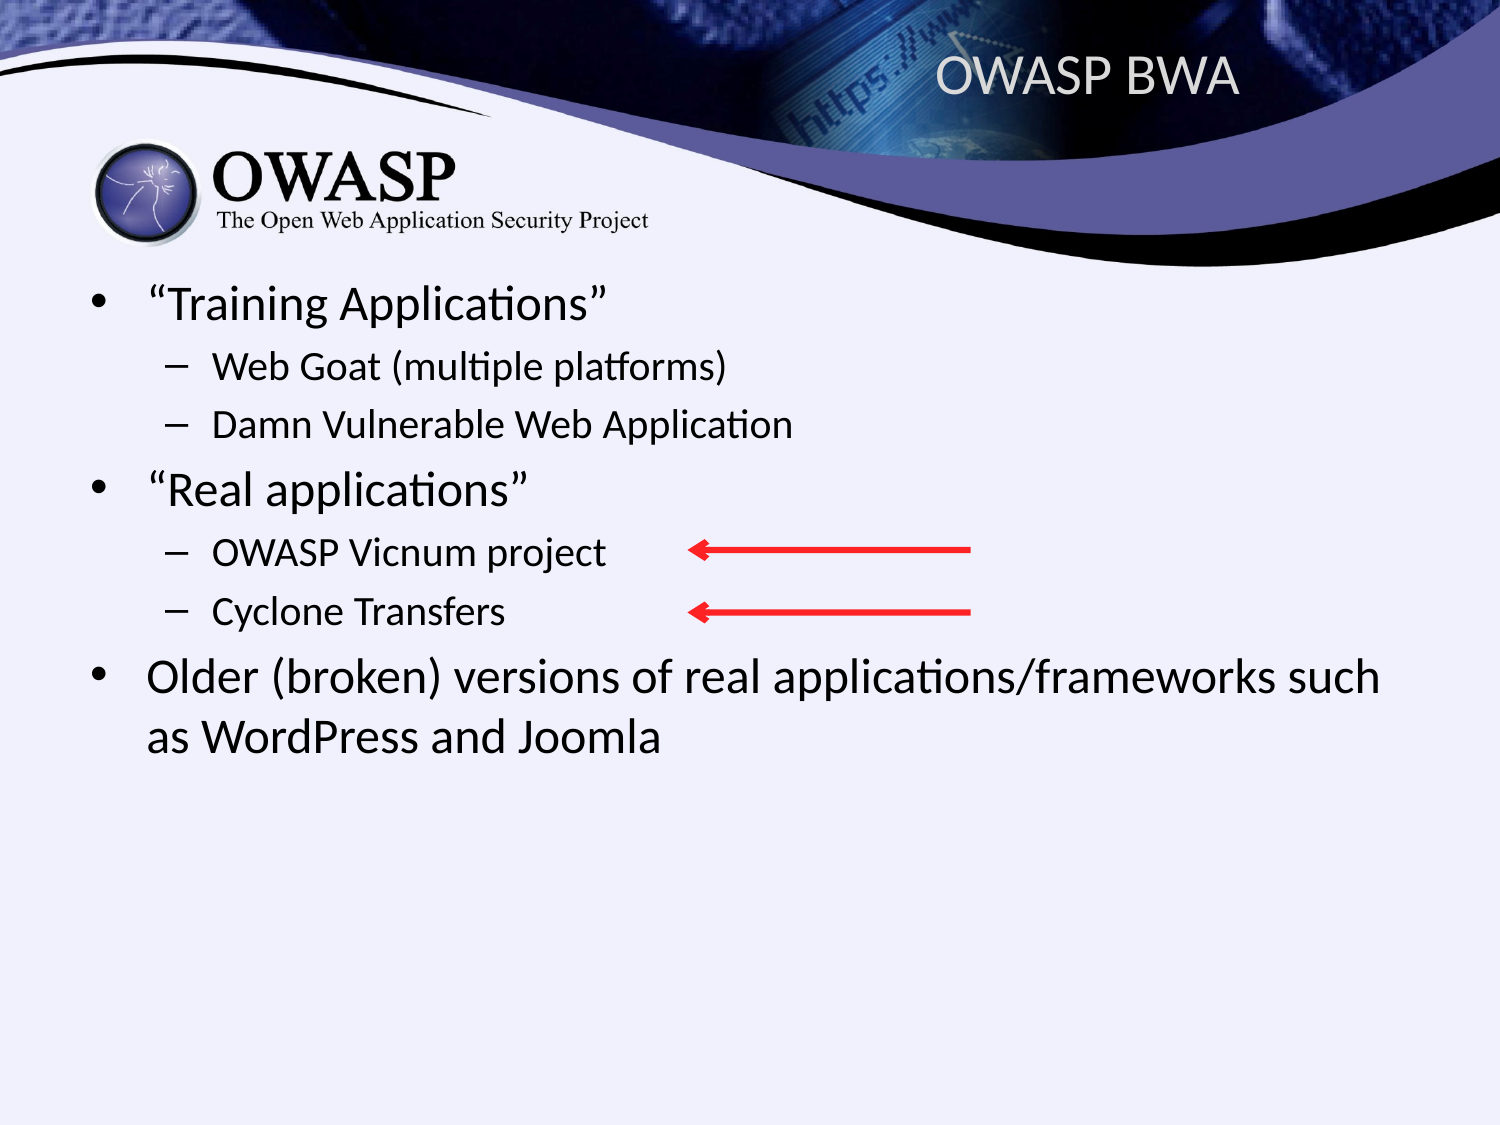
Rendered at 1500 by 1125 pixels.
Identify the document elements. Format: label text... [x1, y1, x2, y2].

picture [0, 0, 1500, 1125]
title OWASP BWA [699, 12, 1475, 130]
list “Training Applications” Web Goat (multiple platforms) Damn Vulnerable Web Application “Real applications” OWASP Vicnum project Cyclone Transfers Older (broken) versions of real applications/frameworks such as WordPress and Joomla [75, 262, 1425, 1005]
